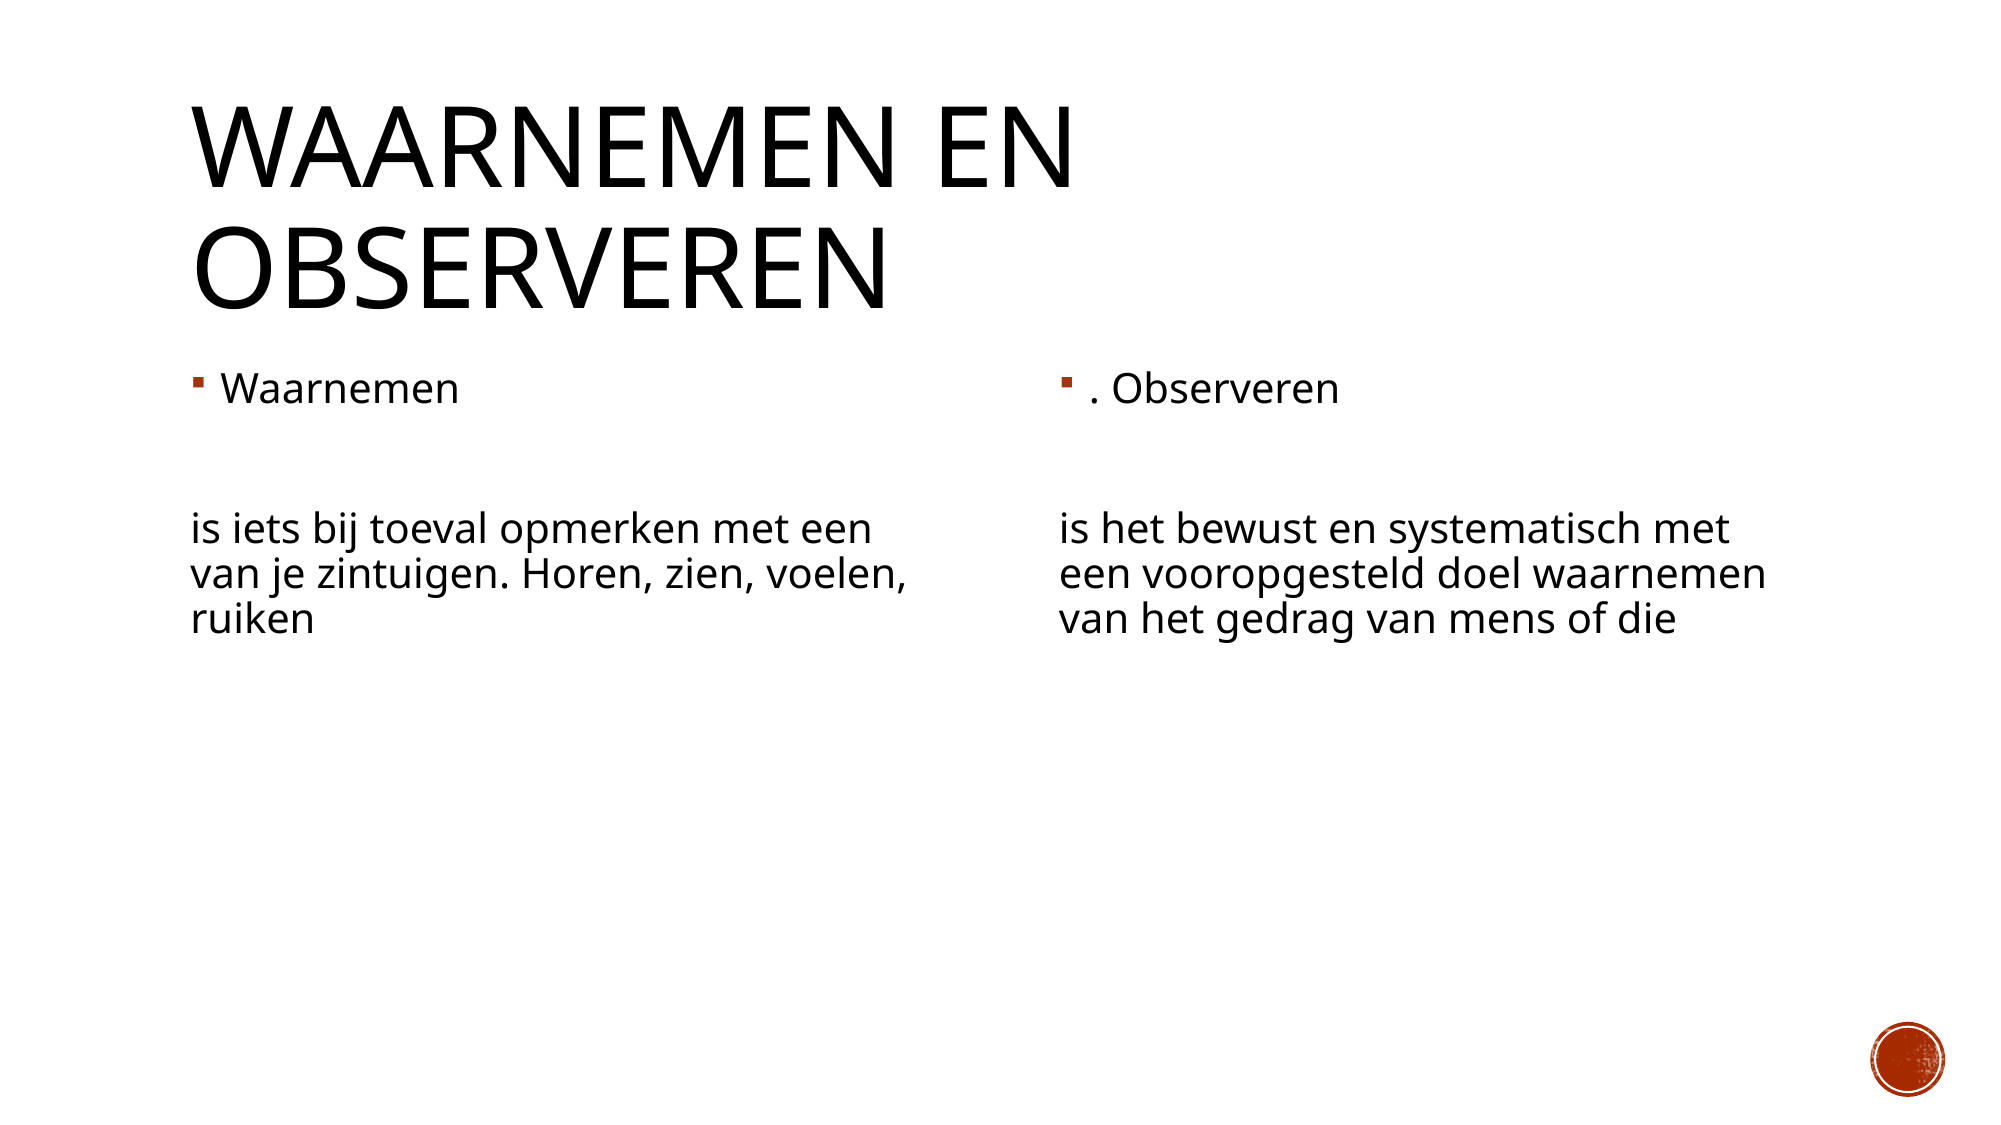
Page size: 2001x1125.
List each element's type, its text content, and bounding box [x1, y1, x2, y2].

list . Observeren is het bewust en systematisch met een vooropgesteld doel waarnemen van het gedrag van mens of die [1043, 360, 1824, 1013]
title Waarnemen en observeren [175, 79, 1826, 344]
list Waarnemen is iets bij toeval opmerken met een van je zintuigen. Horen, zien, voelen, ruiken [175, 360, 956, 1013]
